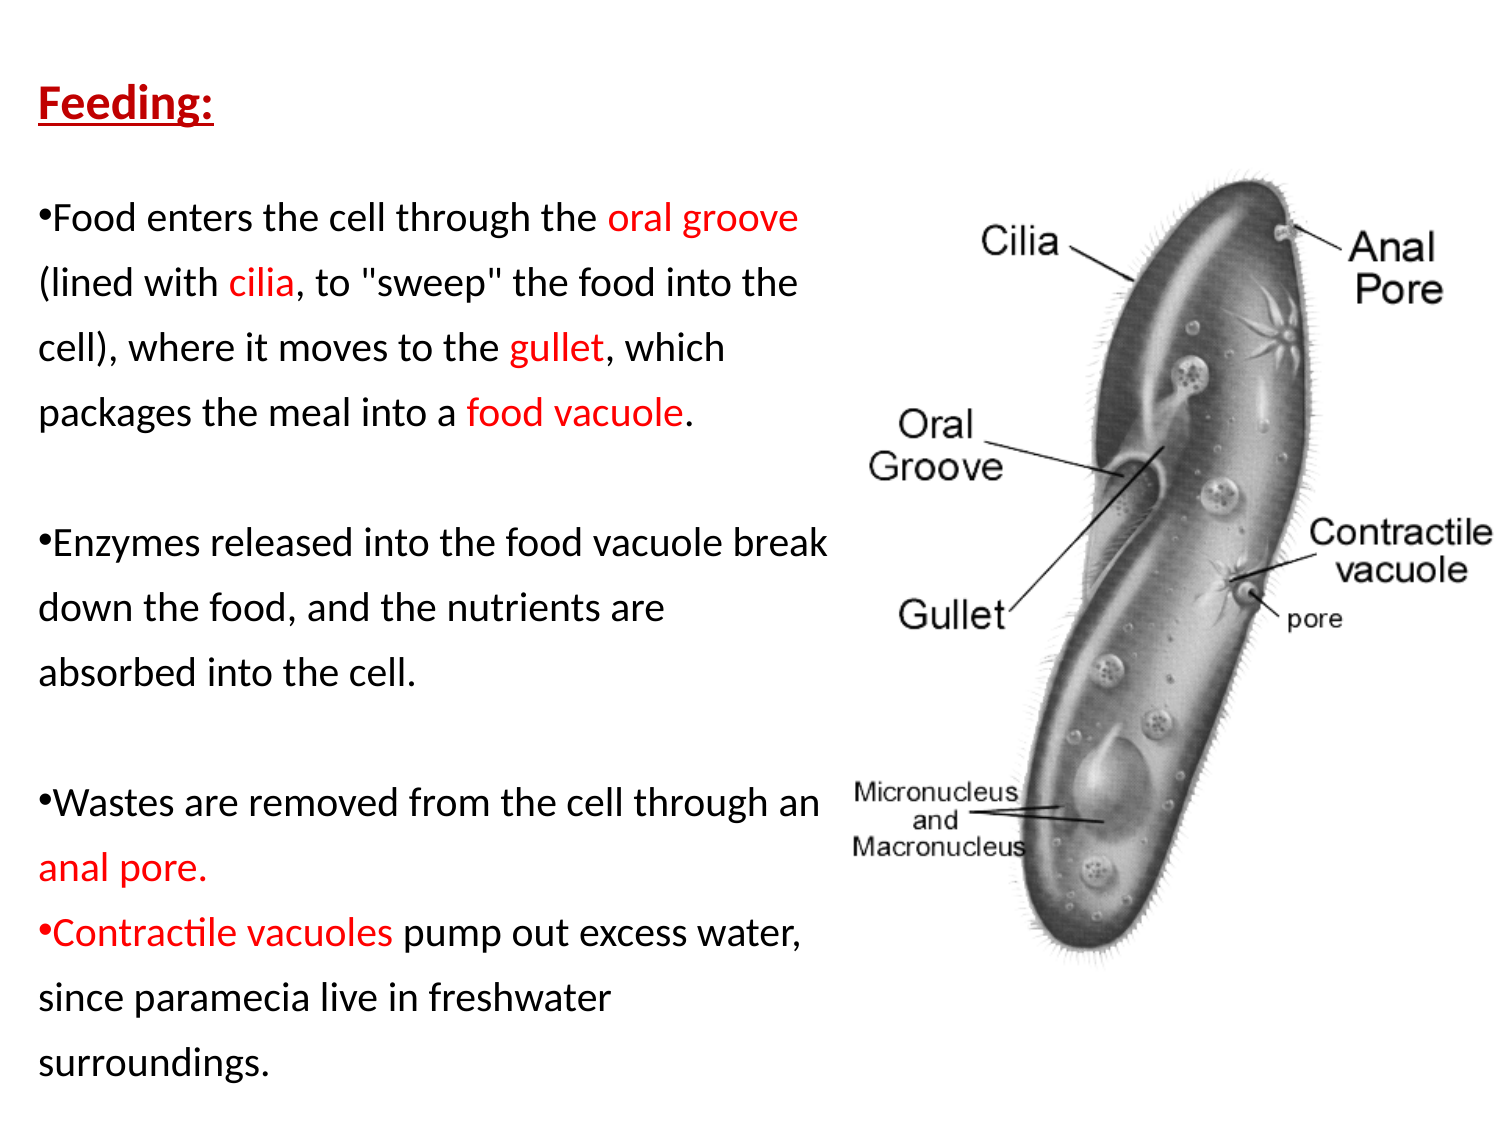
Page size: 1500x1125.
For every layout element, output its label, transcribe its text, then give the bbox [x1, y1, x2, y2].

picture [851, 163, 1500, 973]
text_box Feeding: Food enters the cell through the oral groove (lined with cilia, to "sweep" the food into the cell), where it moves to the gullet, which packages the meal into a food vacuole. Enzymes released into the food vacuole break down the food, and the nutrients are absorbed into the cell. Wastes are removed from the cell through an anal pore. Contractile vacuoles pump out excess water, since paramecia live in freshwater surroundings. [23, 61, 844, 1092]
